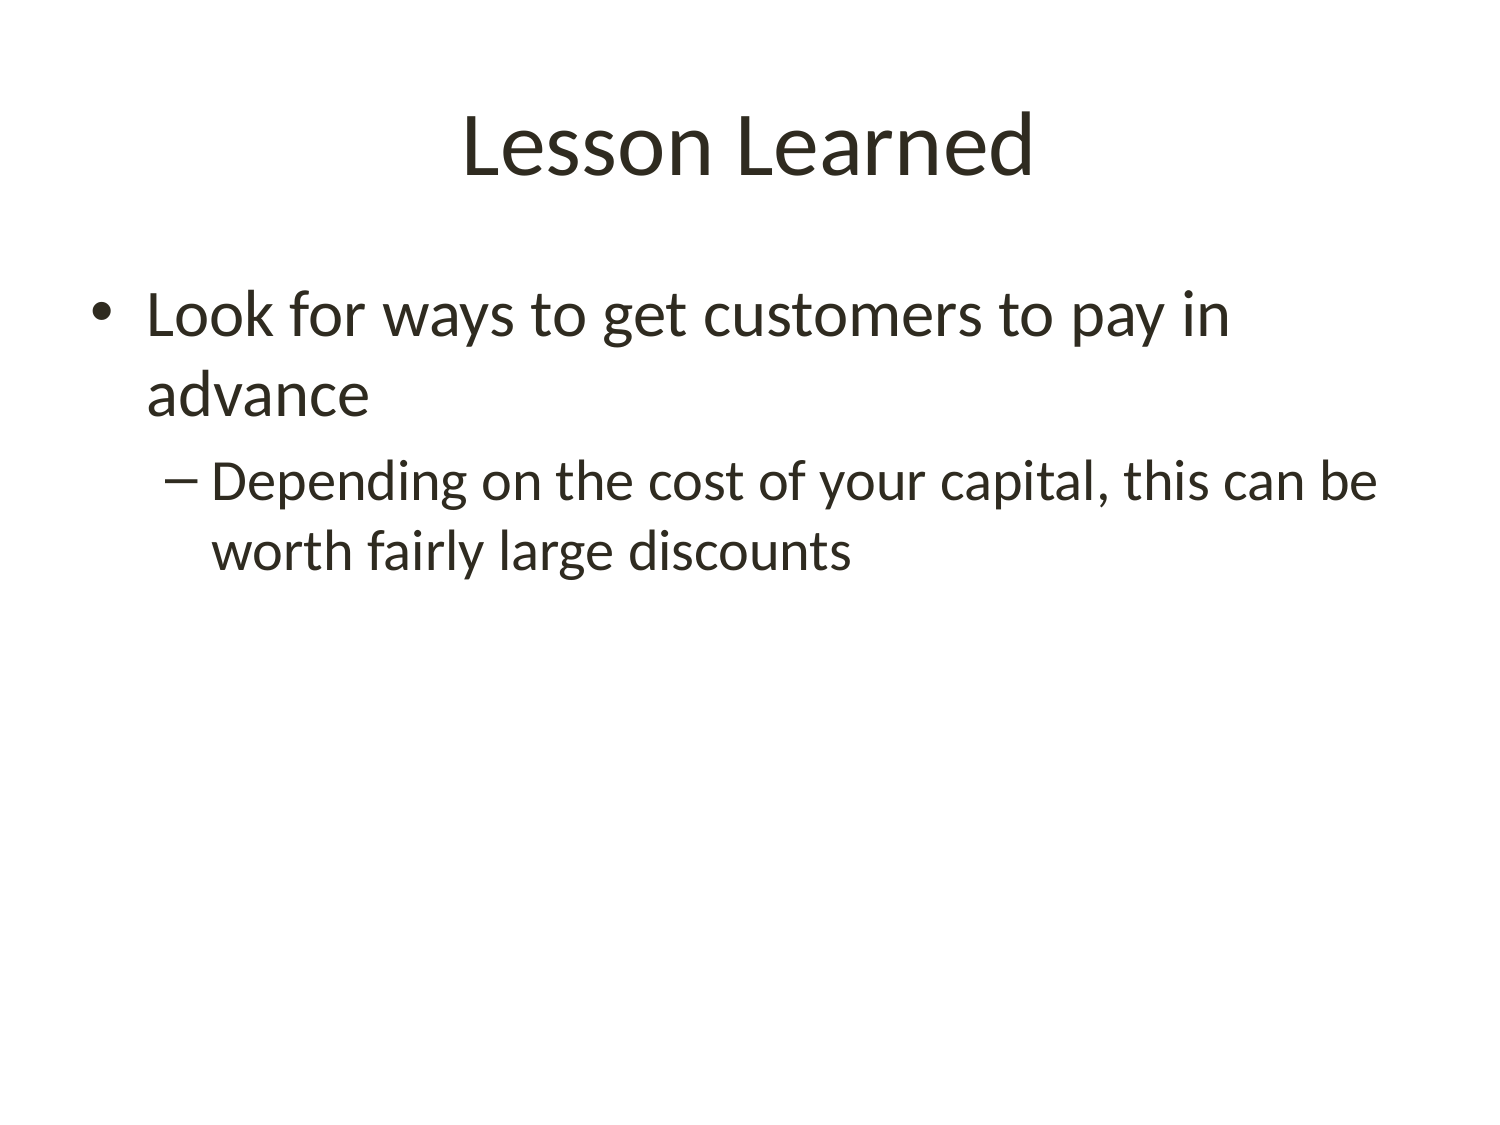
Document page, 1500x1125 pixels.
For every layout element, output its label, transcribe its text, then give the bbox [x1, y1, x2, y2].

title Lesson Learned [75, 45, 1425, 233]
list Look for ways to get customers to pay in advance Depending on the cost of your capital, this can be worth fairly large discounts [75, 262, 1425, 1005]
